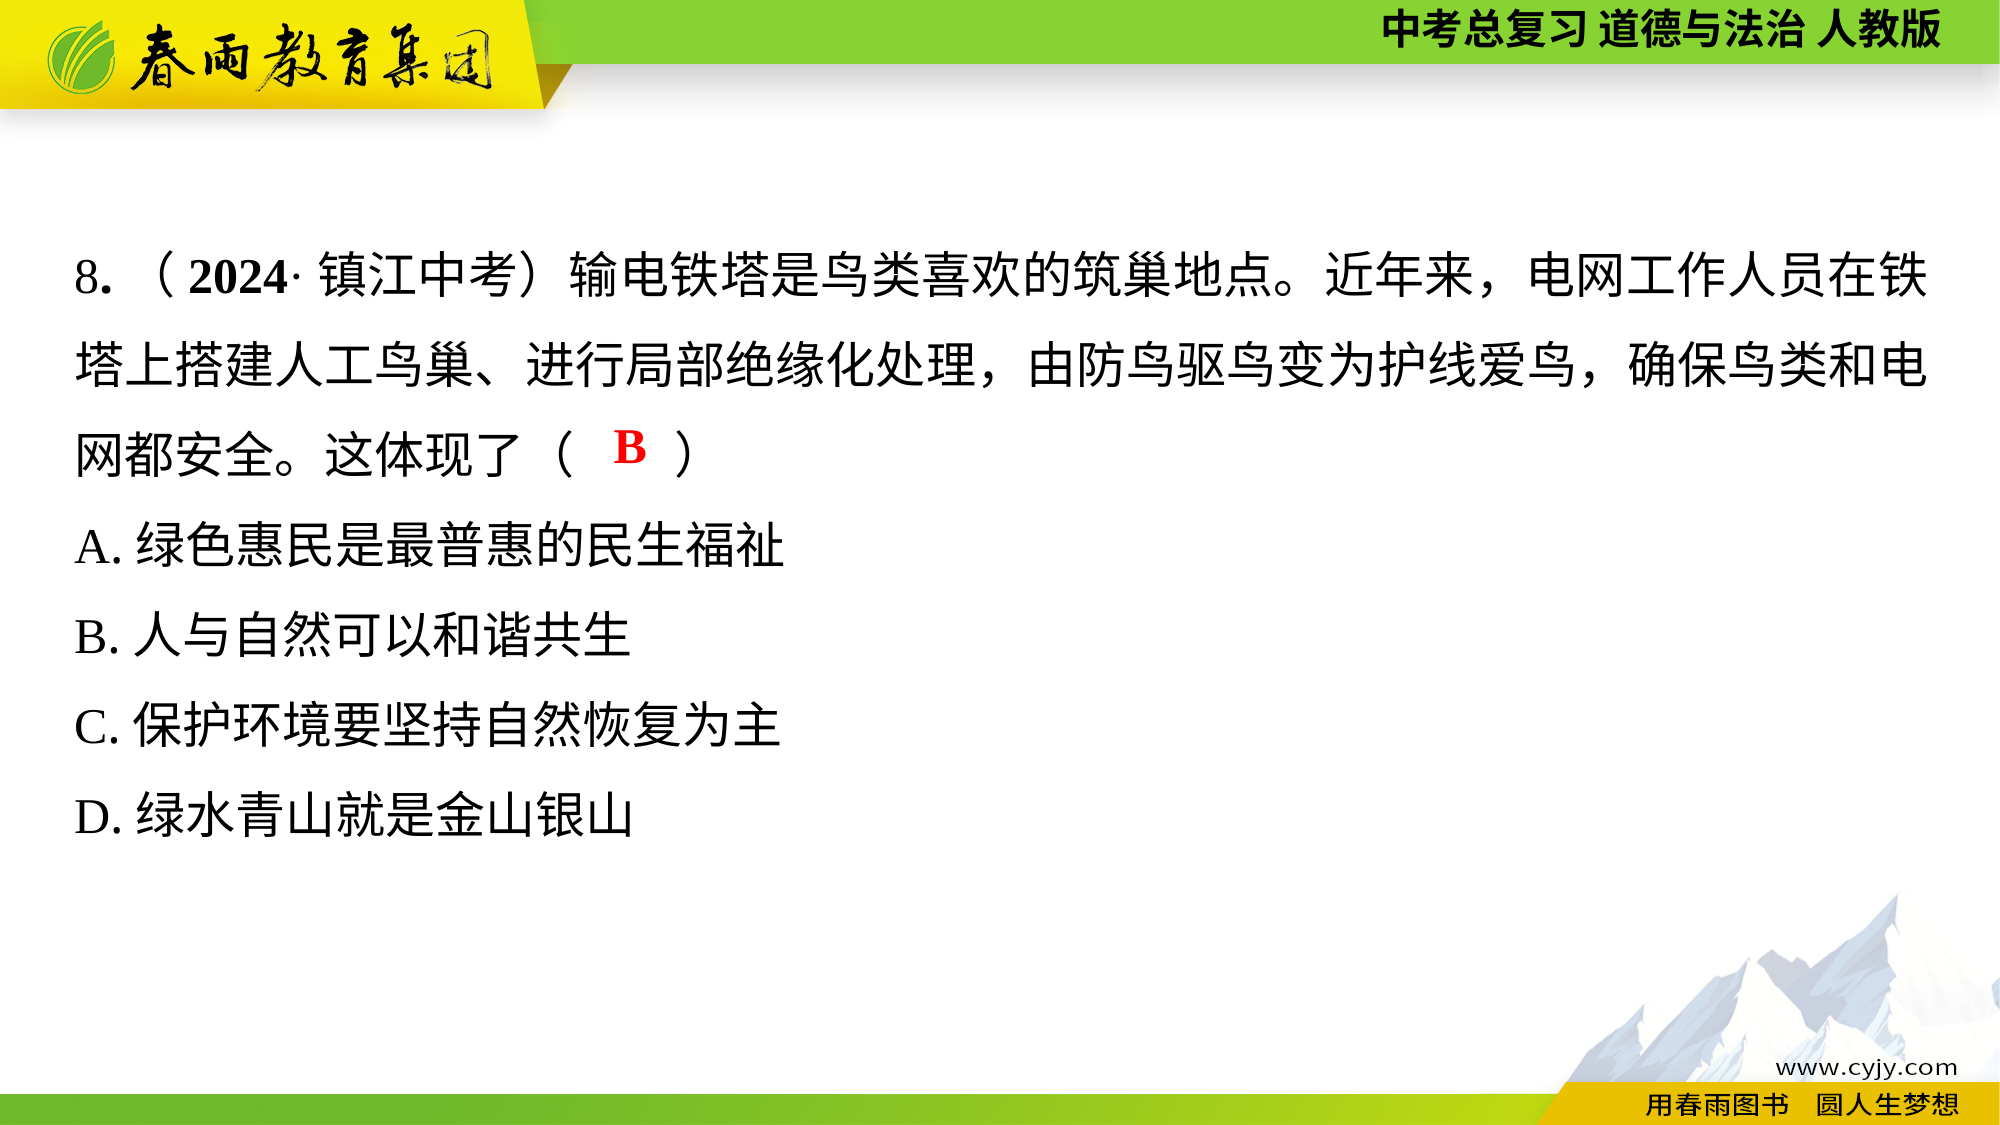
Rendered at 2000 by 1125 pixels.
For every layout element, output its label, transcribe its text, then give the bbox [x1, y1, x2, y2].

picture [0, 0, 2000, 1125]
text_box B [598, 405, 662, 481]
list 8.（2024·镇江中考）输电铁塔是鸟类喜欢的筑巢地点。近年来，电网工作人员在铁塔上搭建人工鸟巢、进行局部绝缘化处理，由防鸟驱鸟变为护线爱鸟，确保鸟类和电网都安全。这体现了（ ） A.绿色惠民是最普惠的民生福祉 B.人与自然可以和谐共生 C.保护环境要坚持自然恢复为主 D.绿水青山就是金山银山 [59, 206, 1944, 846]
